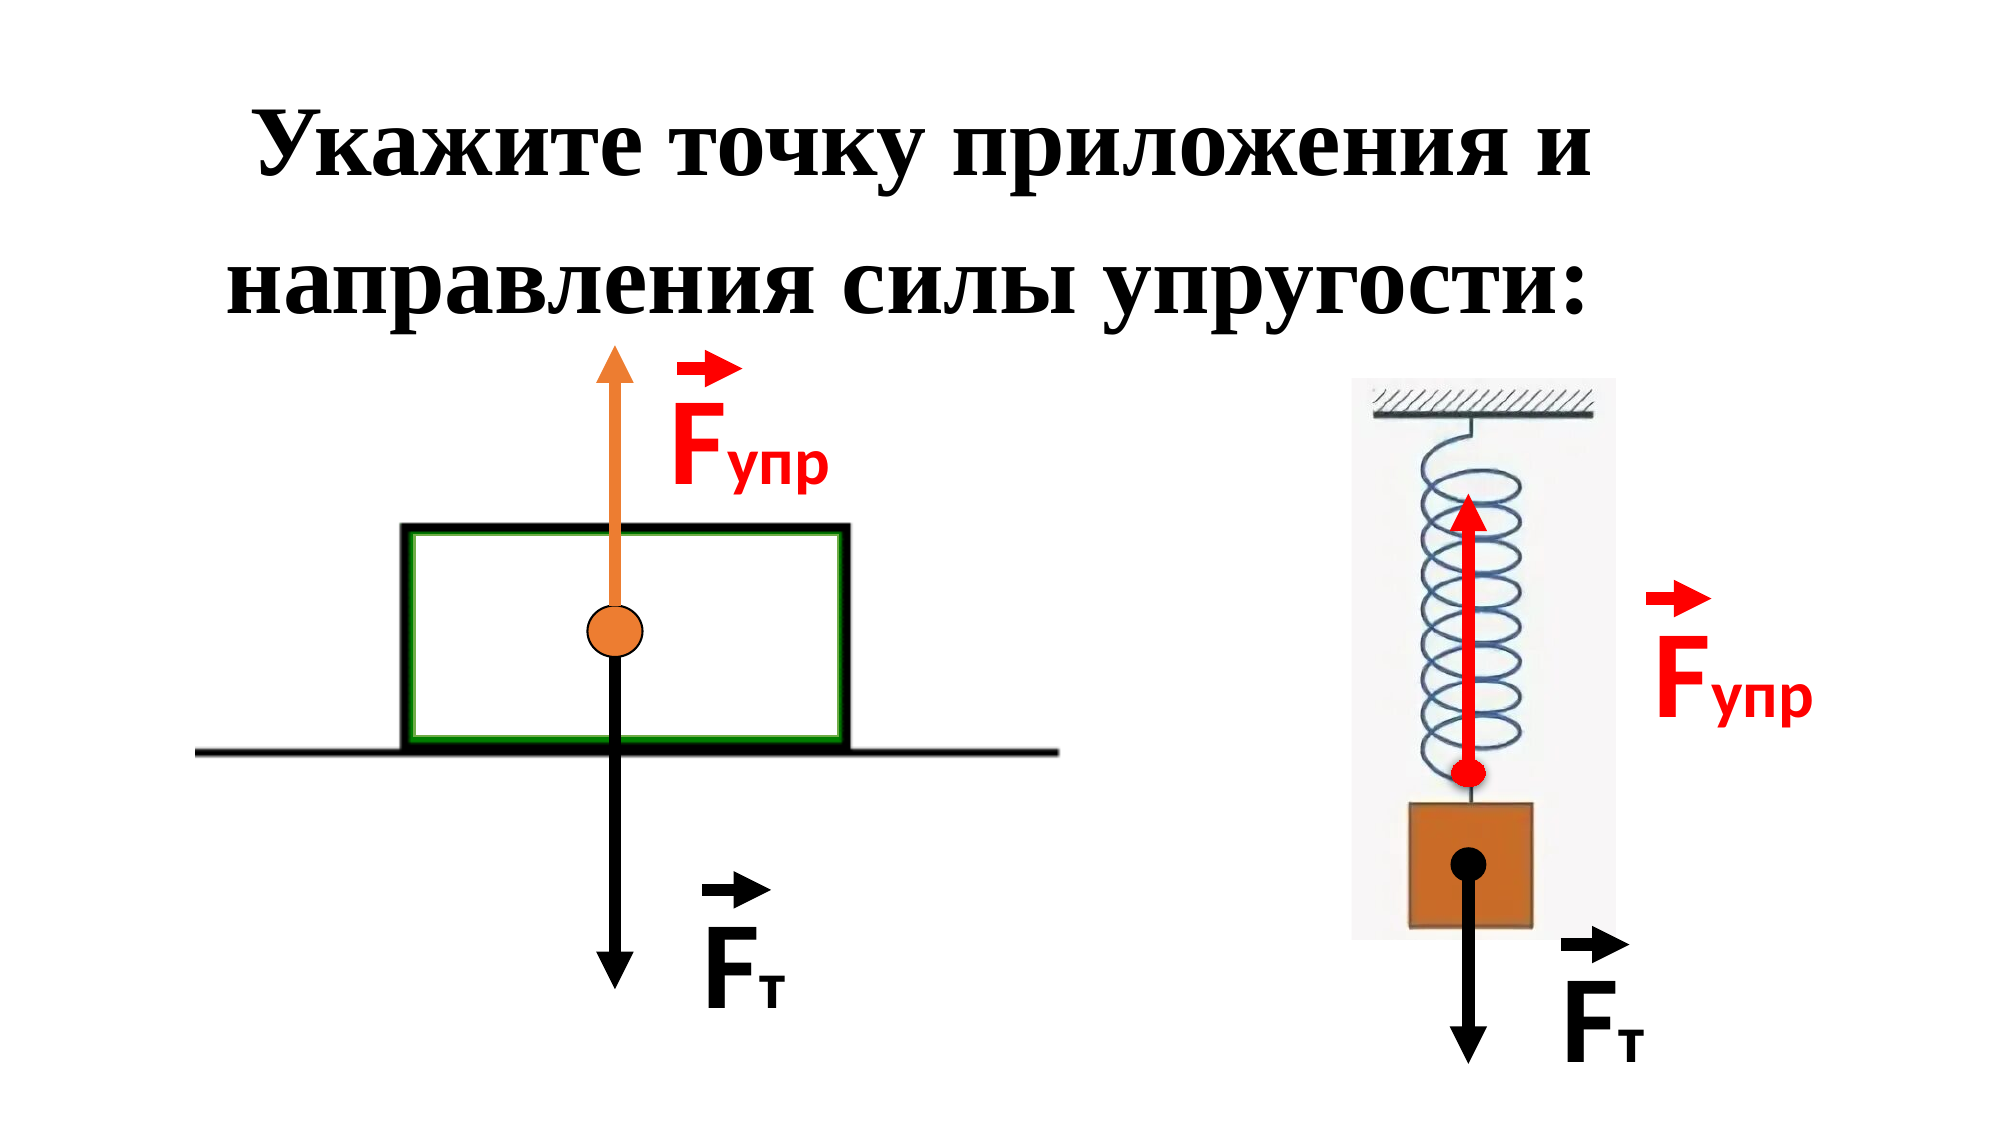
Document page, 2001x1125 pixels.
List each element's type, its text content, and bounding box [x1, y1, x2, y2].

text_box Fт [1530, 943, 1676, 1081]
text_box Укажите точку приложения и направления силы упругости: [80, 50, 1762, 531]
text_box Fупр [1629, 598, 1839, 737]
picture [1351, 378, 1616, 940]
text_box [195, 366, 1095, 1027]
